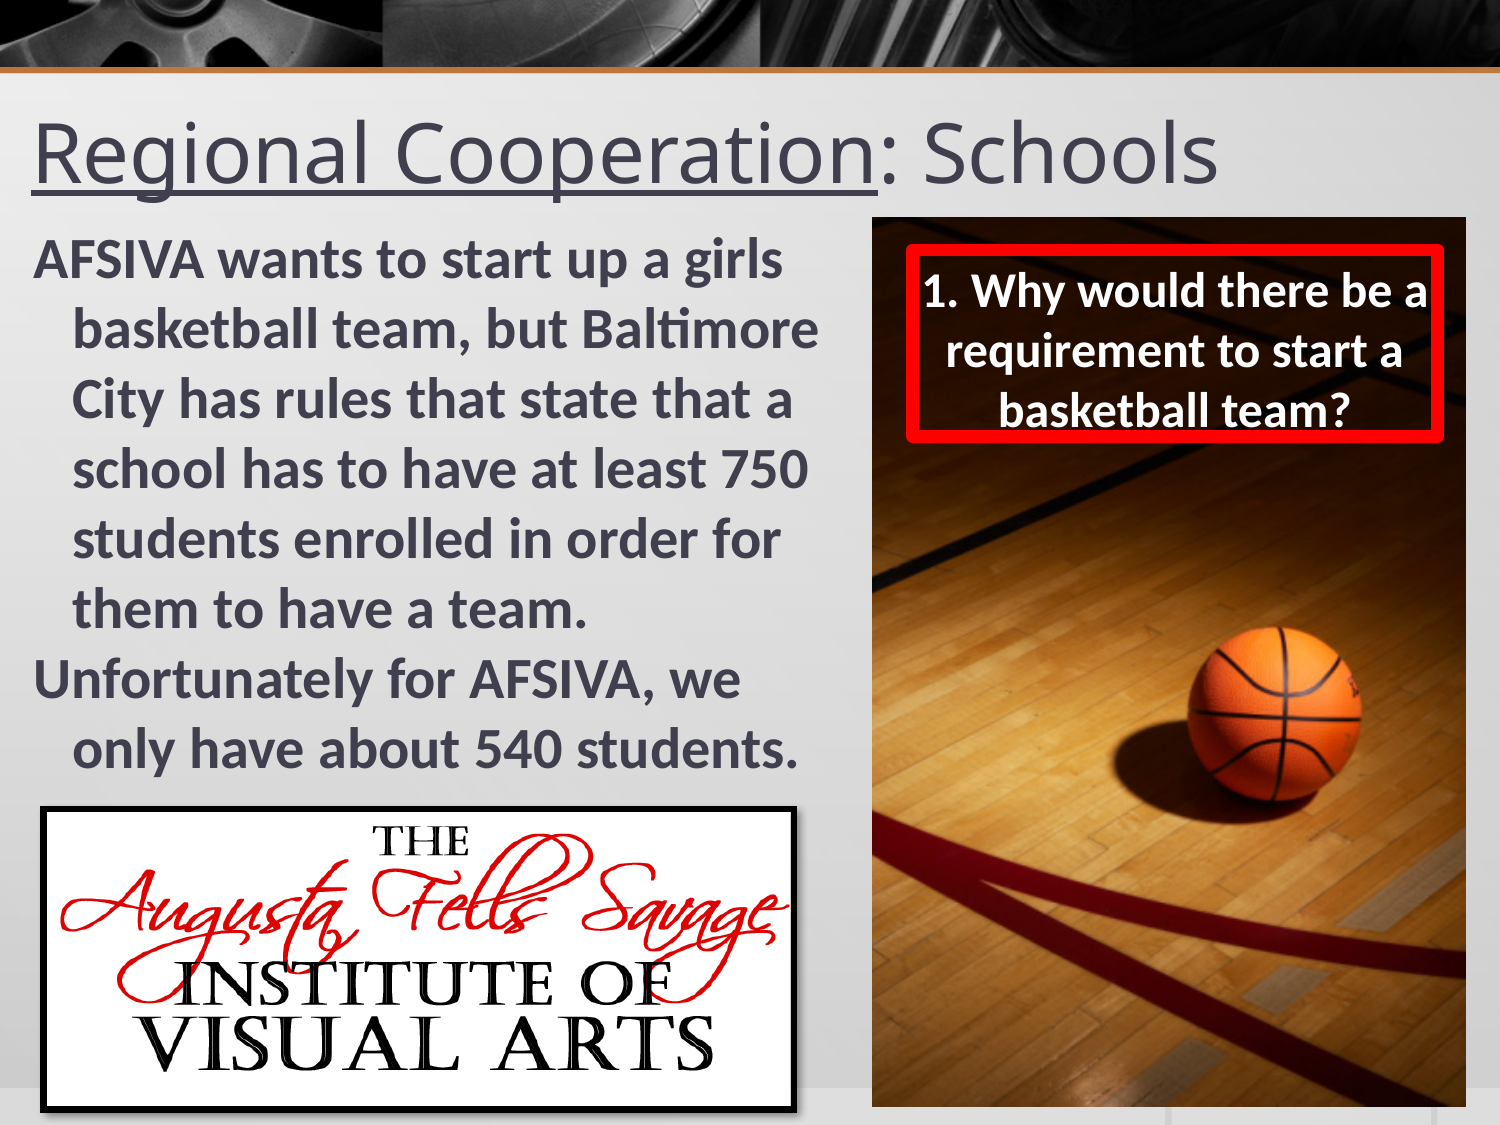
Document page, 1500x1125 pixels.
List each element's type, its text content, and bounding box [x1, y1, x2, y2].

picture [46, 812, 791, 1107]
title Regional Cooperation: Schools [30, 75, 1481, 225]
list AFSIVA wants to start up a girls basketball team, but Baltimore City has rules that state that a school has to have at least 750 students enrolled in order for them to have a team. Unfortunately for AFSIVA, we only have about 540 students. [33, 212, 838, 750]
picture [0, 0, 1500, 67]
picture [871, 216, 1467, 1107]
